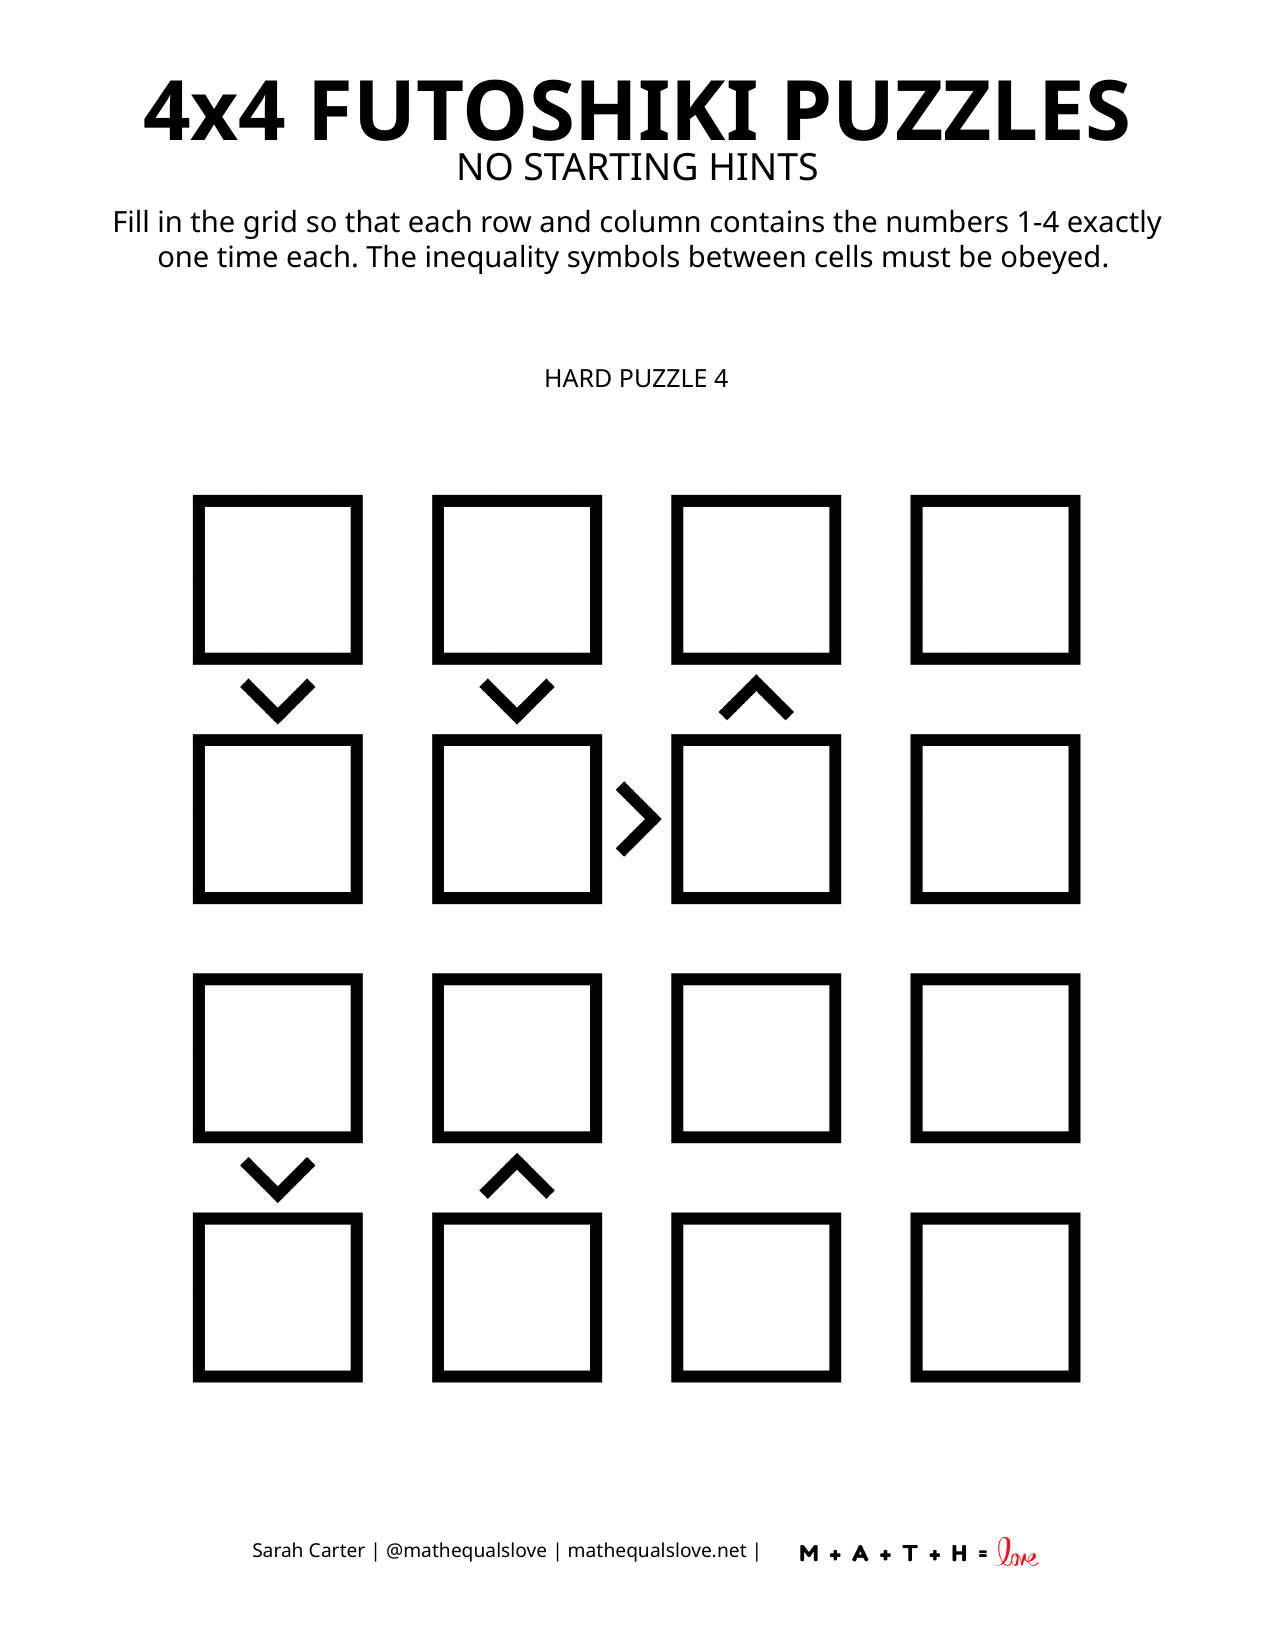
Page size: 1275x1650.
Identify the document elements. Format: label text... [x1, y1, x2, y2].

text_box 4x4 FUTOSHIKI PUZZLES [77, 50, 1198, 135]
picture [791, 1534, 1046, 1570]
text_box NO STARTING HINTS [0, 135, 1275, 196]
text_box Fill in the grid so that each row and column contains the numbers 1-4 exactly one time each. The inequality symbols between cells must be obeyed. [0, 196, 1275, 281]
text_box HARD PUZZLE 4 [158, 362, 1115, 414]
picture [157, 459, 1116, 1418]
text_box Sarah Carter | @mathequalslove | mathequalslove.net | [237, 1531, 1071, 1570]
